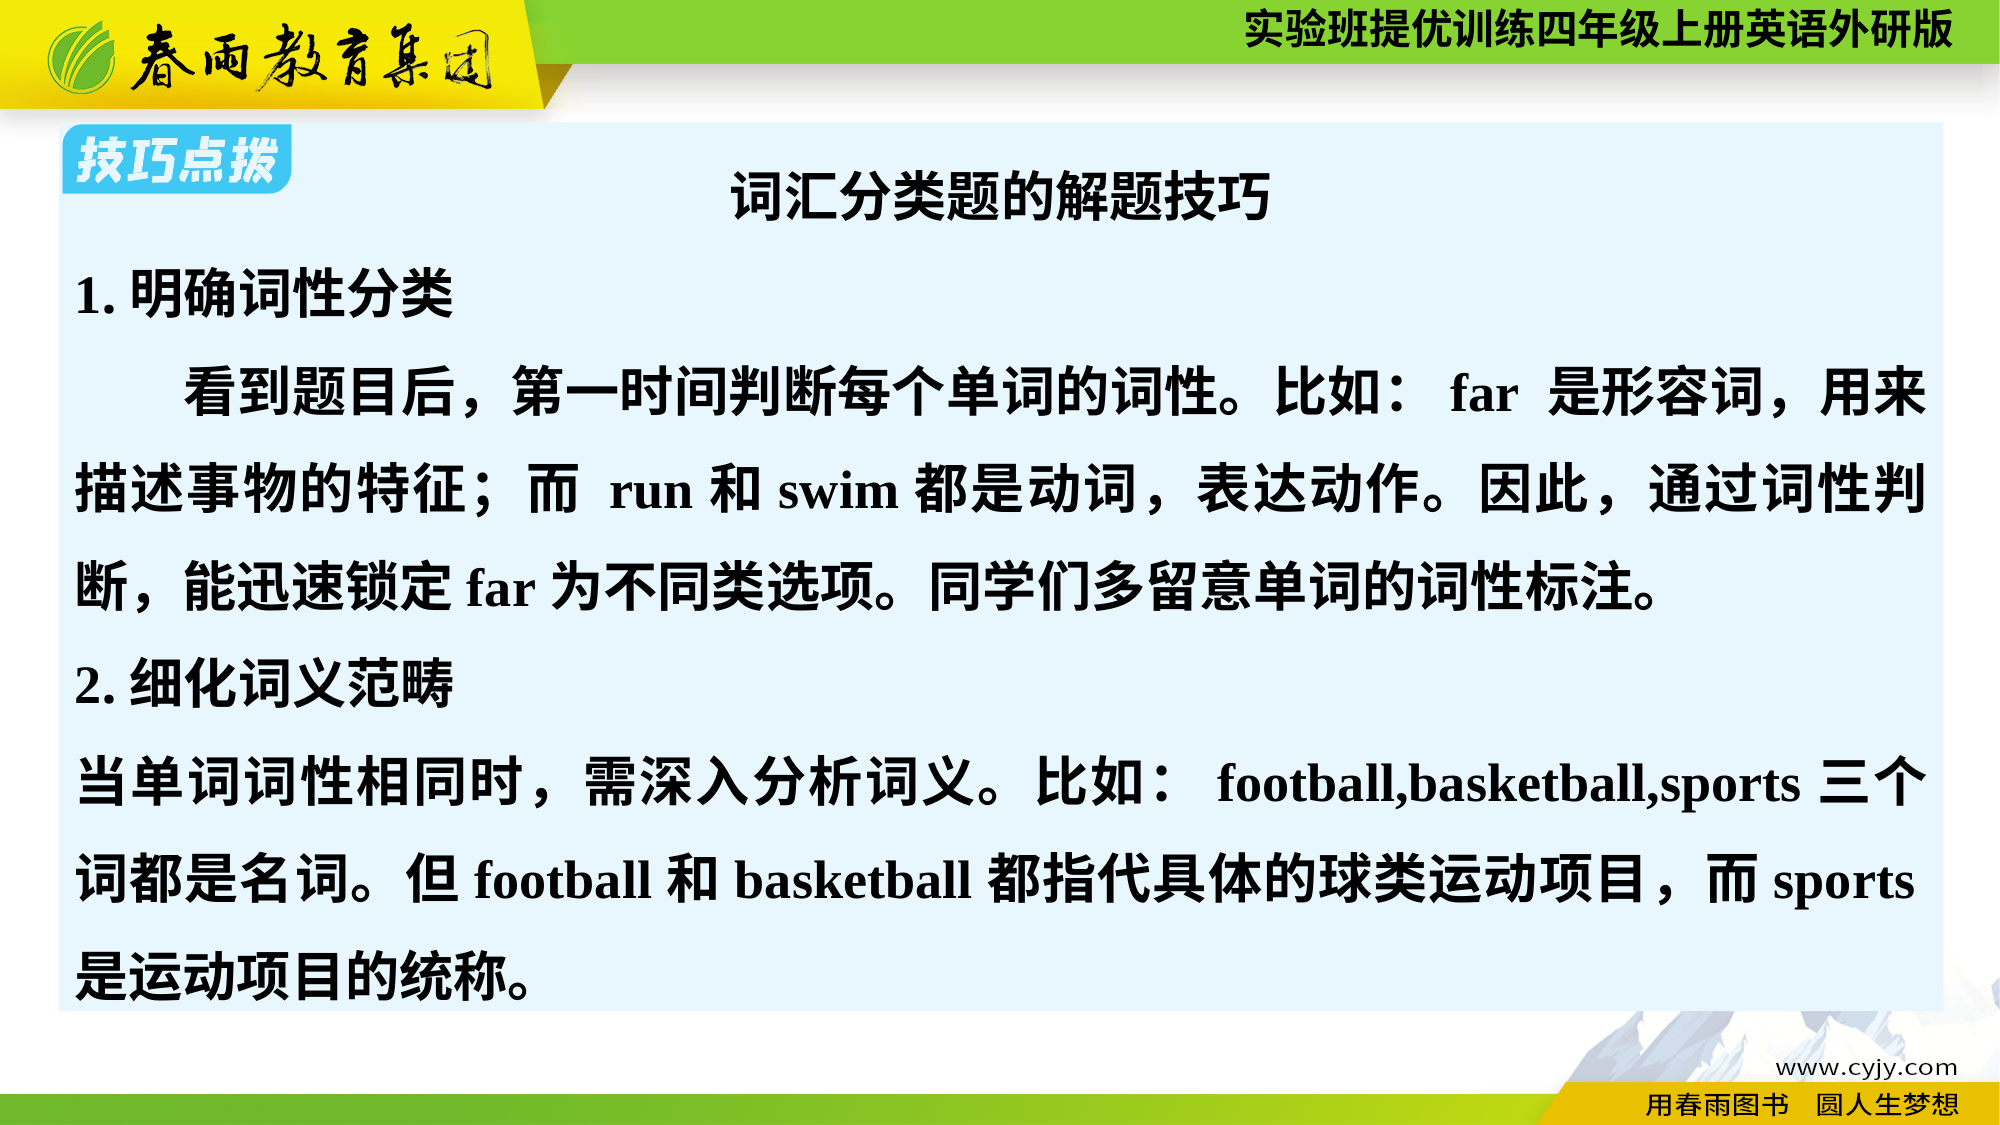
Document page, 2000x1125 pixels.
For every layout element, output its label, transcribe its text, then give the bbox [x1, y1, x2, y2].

list 词汇分类题的解题技巧 1.明确词性分类 看到题目后，第一时间判断每个单词的词性。比如：far 是形容词，用来描述事物的特征；而 run和swim都是动词，表达动作。因此，通过词性判断，能迅速锁定far为不同类选项。同学们多留意单词的词性标注。 2.细化词义范畴 当单词词性相同时，需深入分析词义。比如：football,basketball,sports三个词都是名词。但football和basketball都指代具体的球类运动项目，而sports是运动项目的统称。 [59, 122, 1944, 1012]
picture [0, 0, 2000, 1125]
